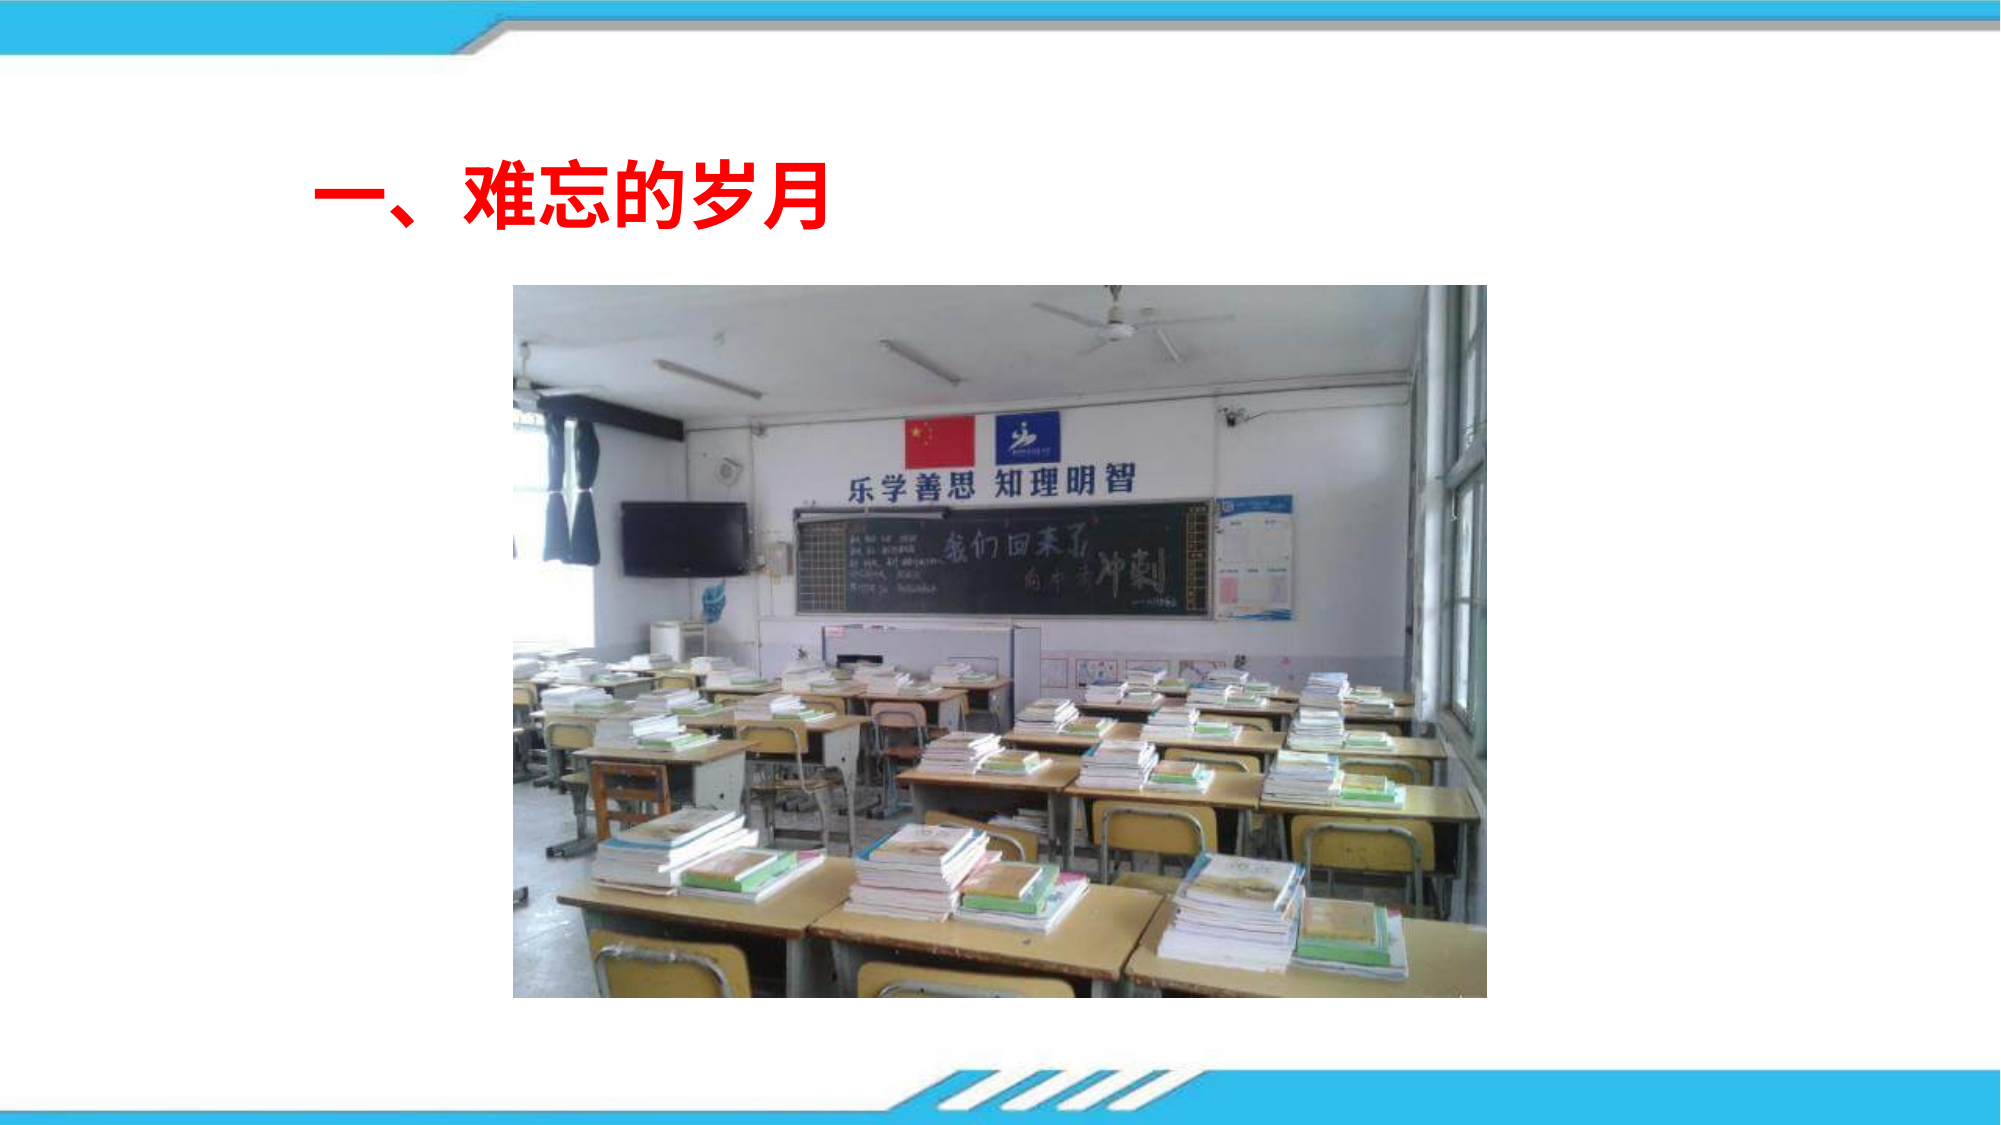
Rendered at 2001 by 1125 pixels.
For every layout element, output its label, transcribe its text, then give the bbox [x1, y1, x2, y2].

picture [0, 0, 2001, 1125]
text_box 一、难忘的岁月 [297, 141, 947, 247]
